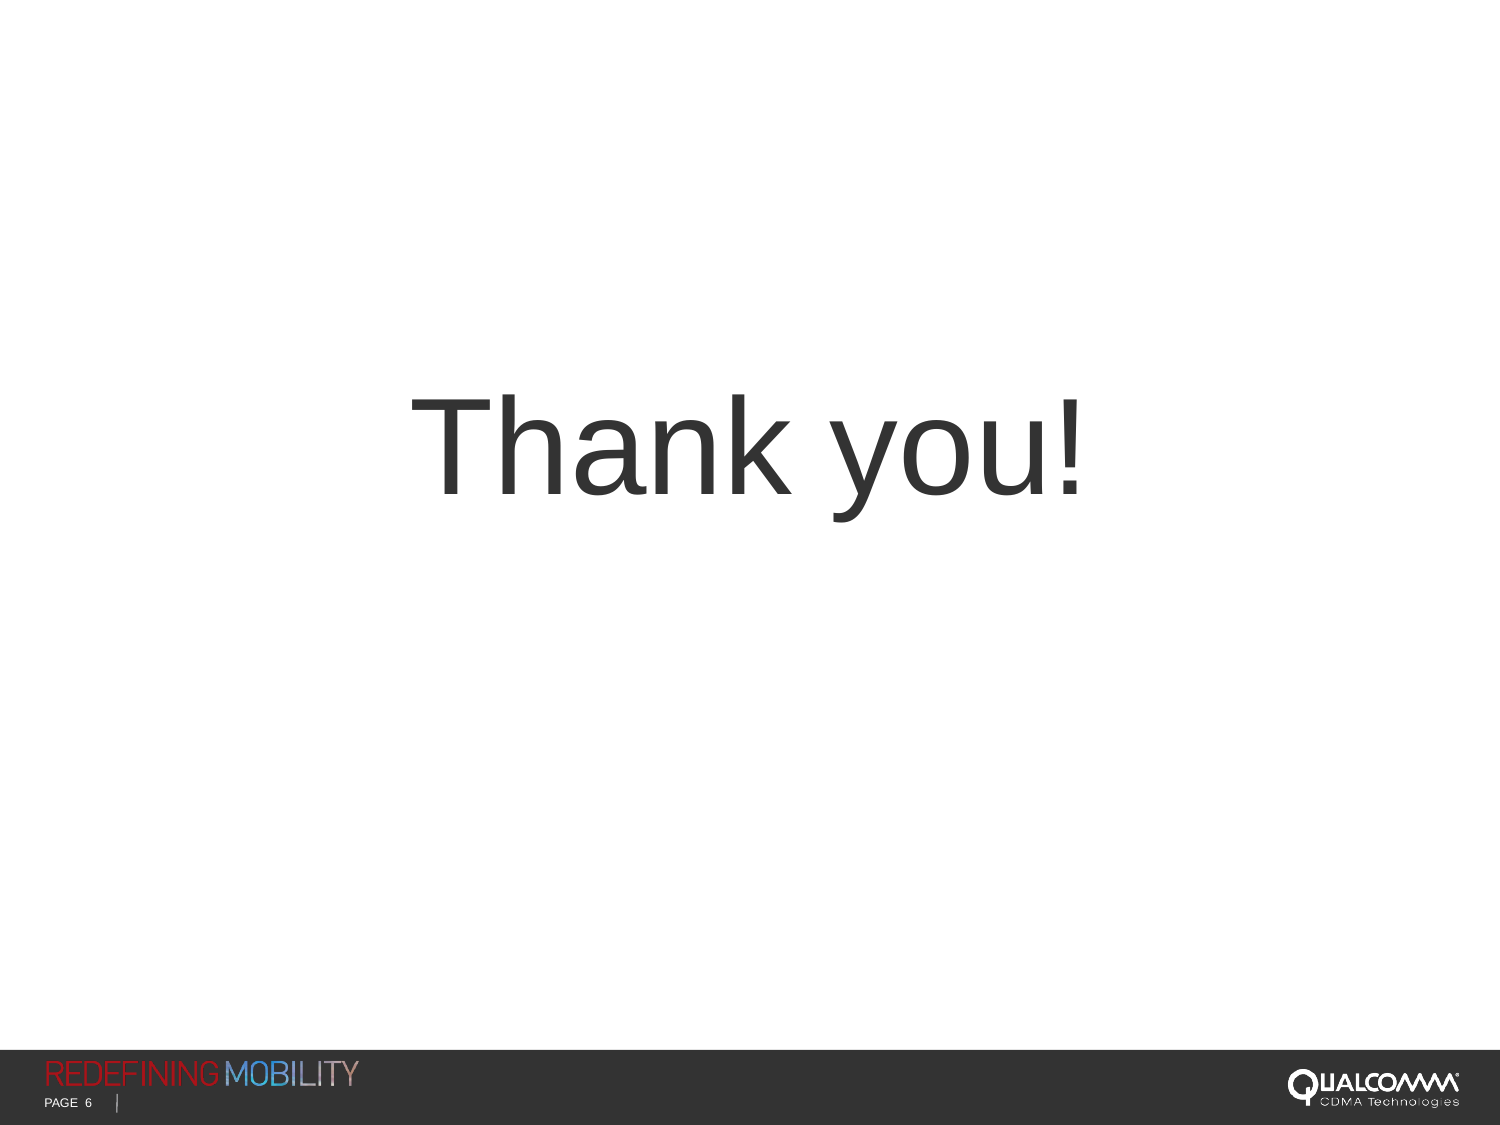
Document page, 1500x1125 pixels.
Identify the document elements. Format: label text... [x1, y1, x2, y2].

list Thank you! [30, 148, 1469, 1021]
picture [1278, 1058, 1478, 1114]
picture [31, 1049, 369, 1098]
